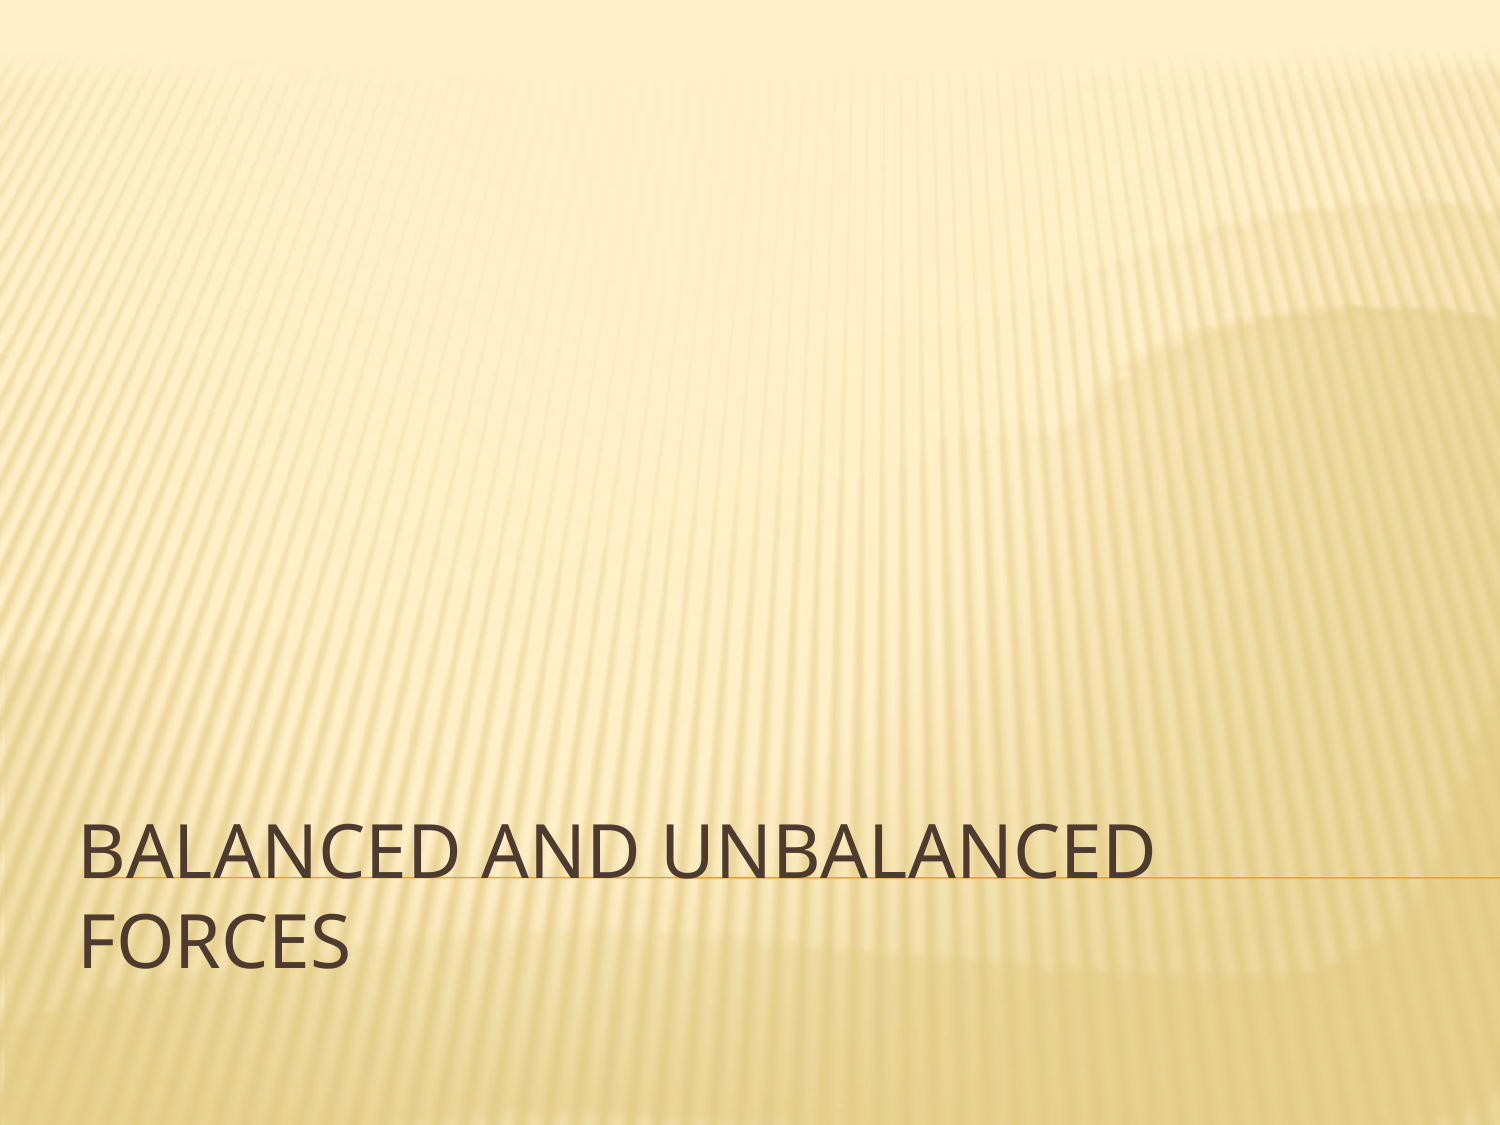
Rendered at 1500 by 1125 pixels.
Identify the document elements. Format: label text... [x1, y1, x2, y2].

title Balanced and Unbalanced forces [62, 796, 1450, 997]
